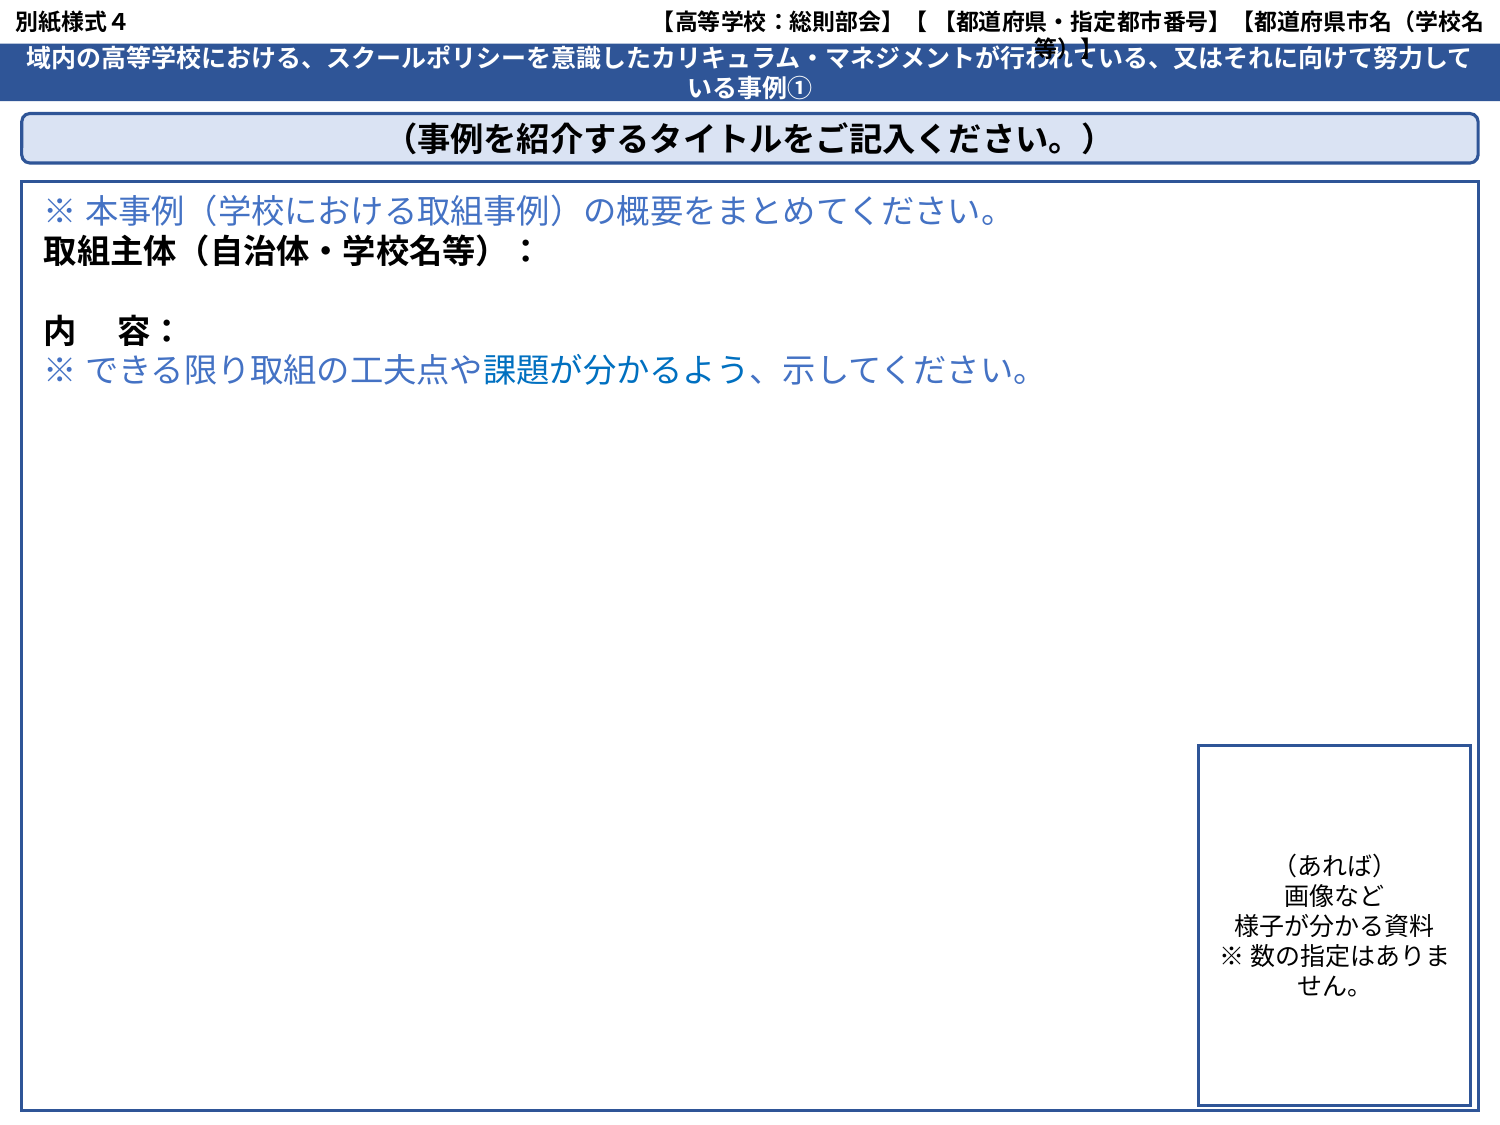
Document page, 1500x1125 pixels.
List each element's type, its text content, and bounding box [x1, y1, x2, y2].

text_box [21, 113, 1479, 1111]
text_box 別紙様式４ [0, 0, 146, 43]
text_box 域内の高等学校における、スクールポリシーを意識したカリキュラム・マネジメントが行われている、又はそれに向けて努力している事例① [0, 42, 1500, 102]
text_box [1198, 745, 1471, 1106]
text_box 【高等学校：総則部会】【 【都道府県・指定都市番号】【都道府県市名（学校名等）】 [637, 0, 1500, 70]
